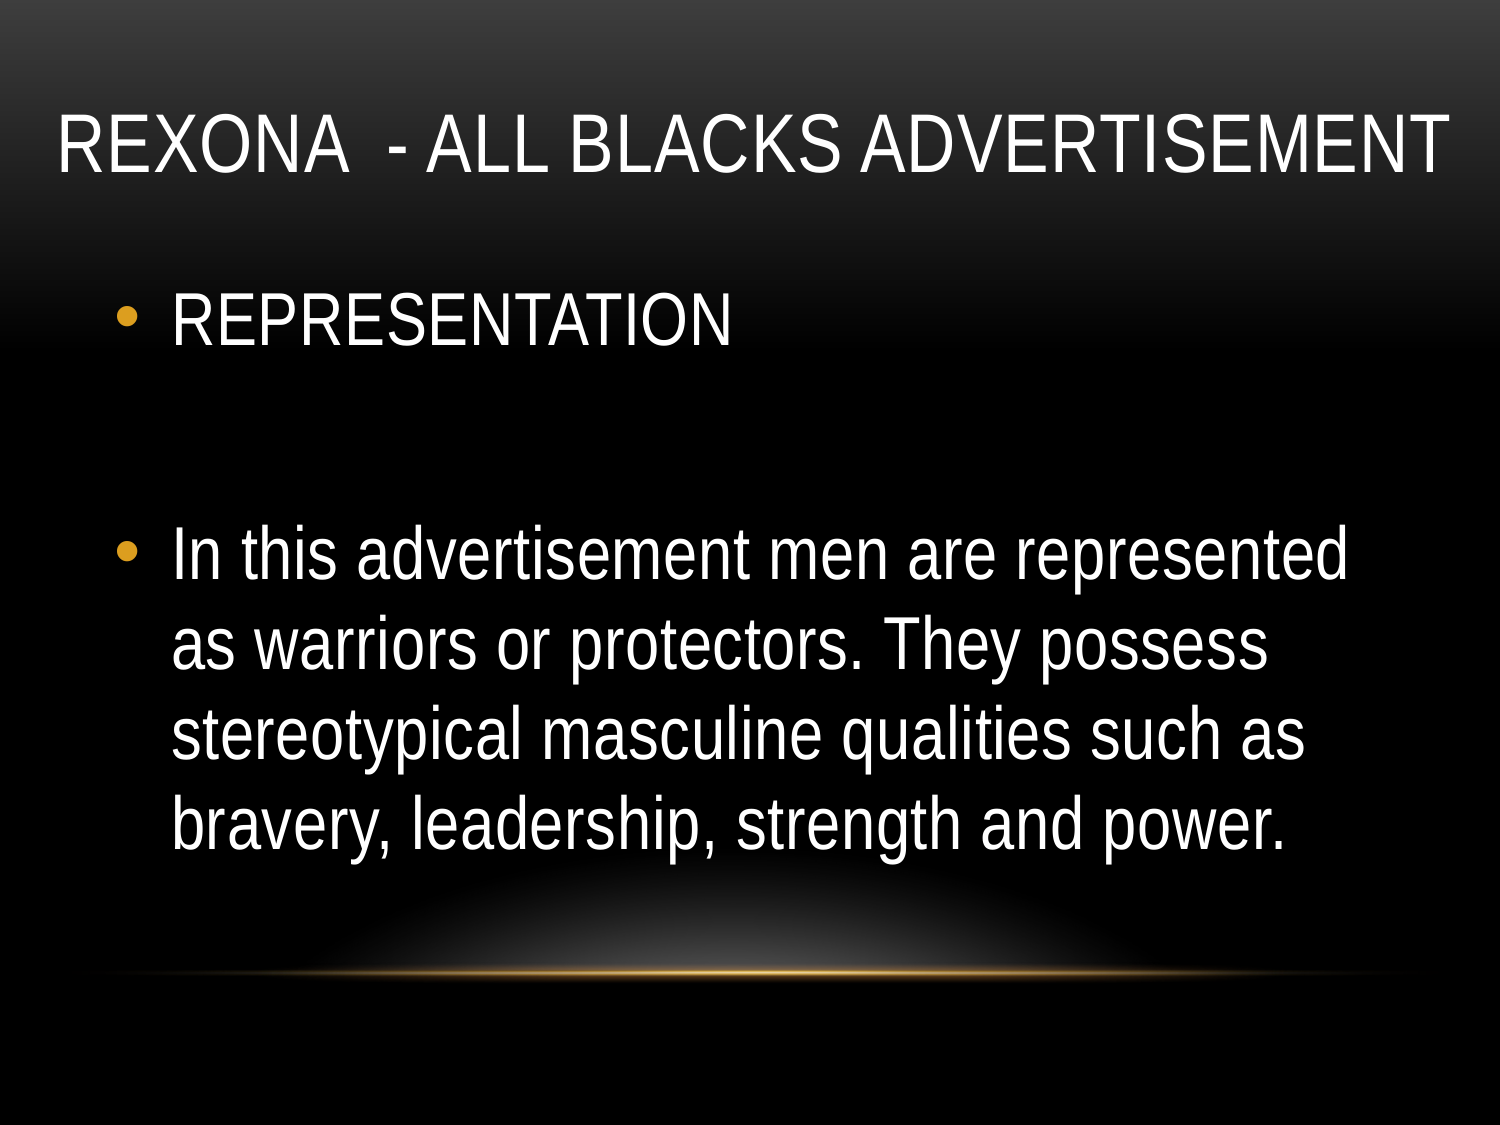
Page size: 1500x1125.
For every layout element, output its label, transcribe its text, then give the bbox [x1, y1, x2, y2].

picture [0, 0, 1500, 1125]
list REPRESENTATION In this advertisement men are represented as warriors or protectors. They possess stereotypical masculine qualities such as bravery, leadership, strength and power. [99, 262, 1400, 938]
title REXONA - All Blacks Advertisement [41, 45, 1471, 197]
